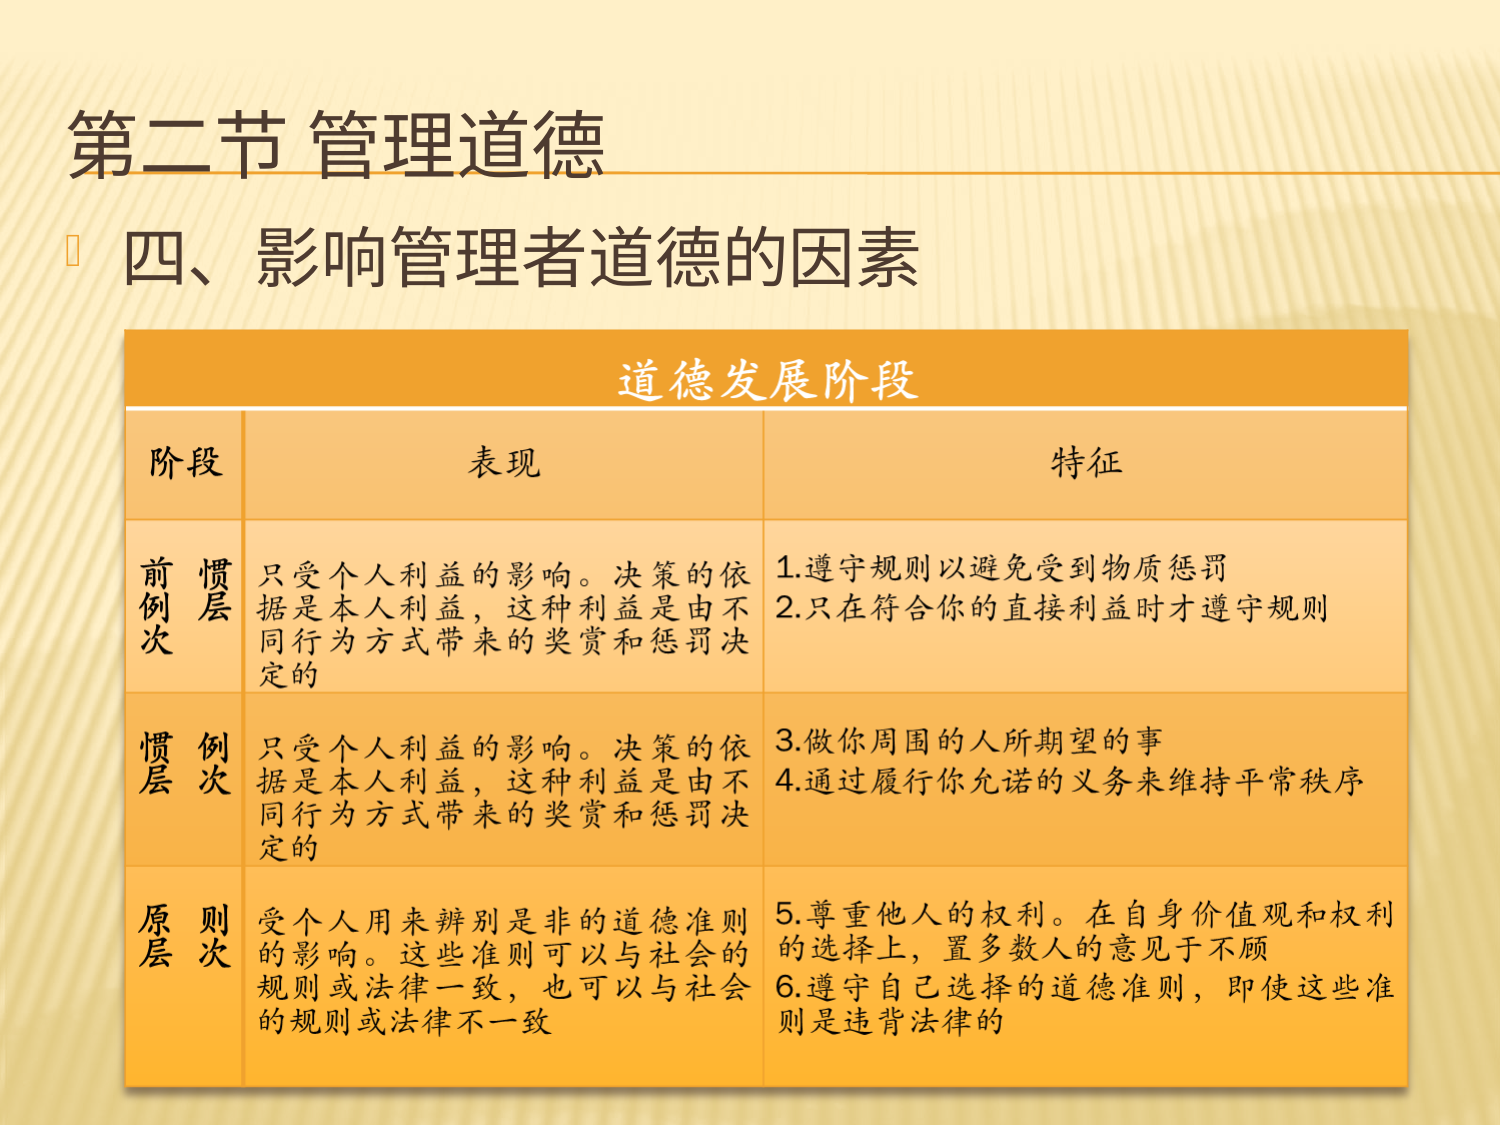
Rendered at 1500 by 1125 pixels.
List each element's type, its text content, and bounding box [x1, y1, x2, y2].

picture [111, 325, 1420, 1108]
title 第二节 管理道德 [50, 75, 1475, 207]
list 四、影响管理者道德的因素 [49, 207, 1476, 1108]
